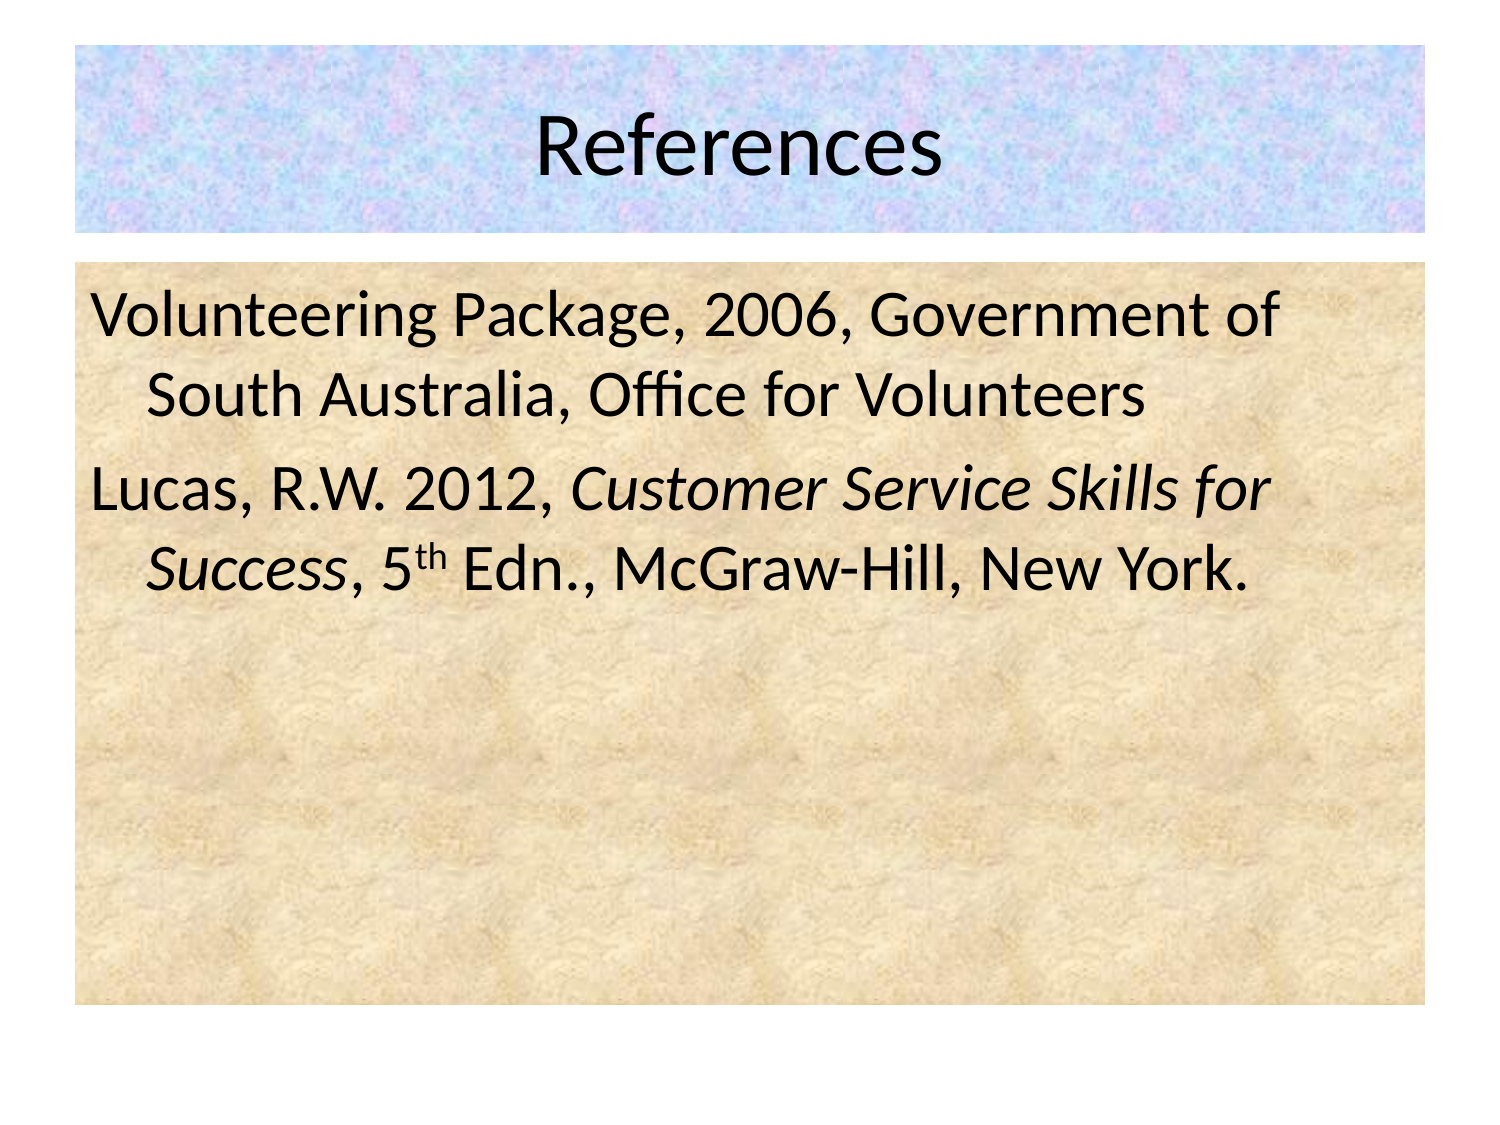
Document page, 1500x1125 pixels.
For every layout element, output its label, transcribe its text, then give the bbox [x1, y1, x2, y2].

title References [75, 45, 1425, 233]
list Volunteering Package, 2006, Government of South Australia, Office for Volunteers Lucas, R.W. 2012, Customer Service Skills for Success, 5th Edn., McGraw-Hill, New York. [75, 262, 1425, 1005]
